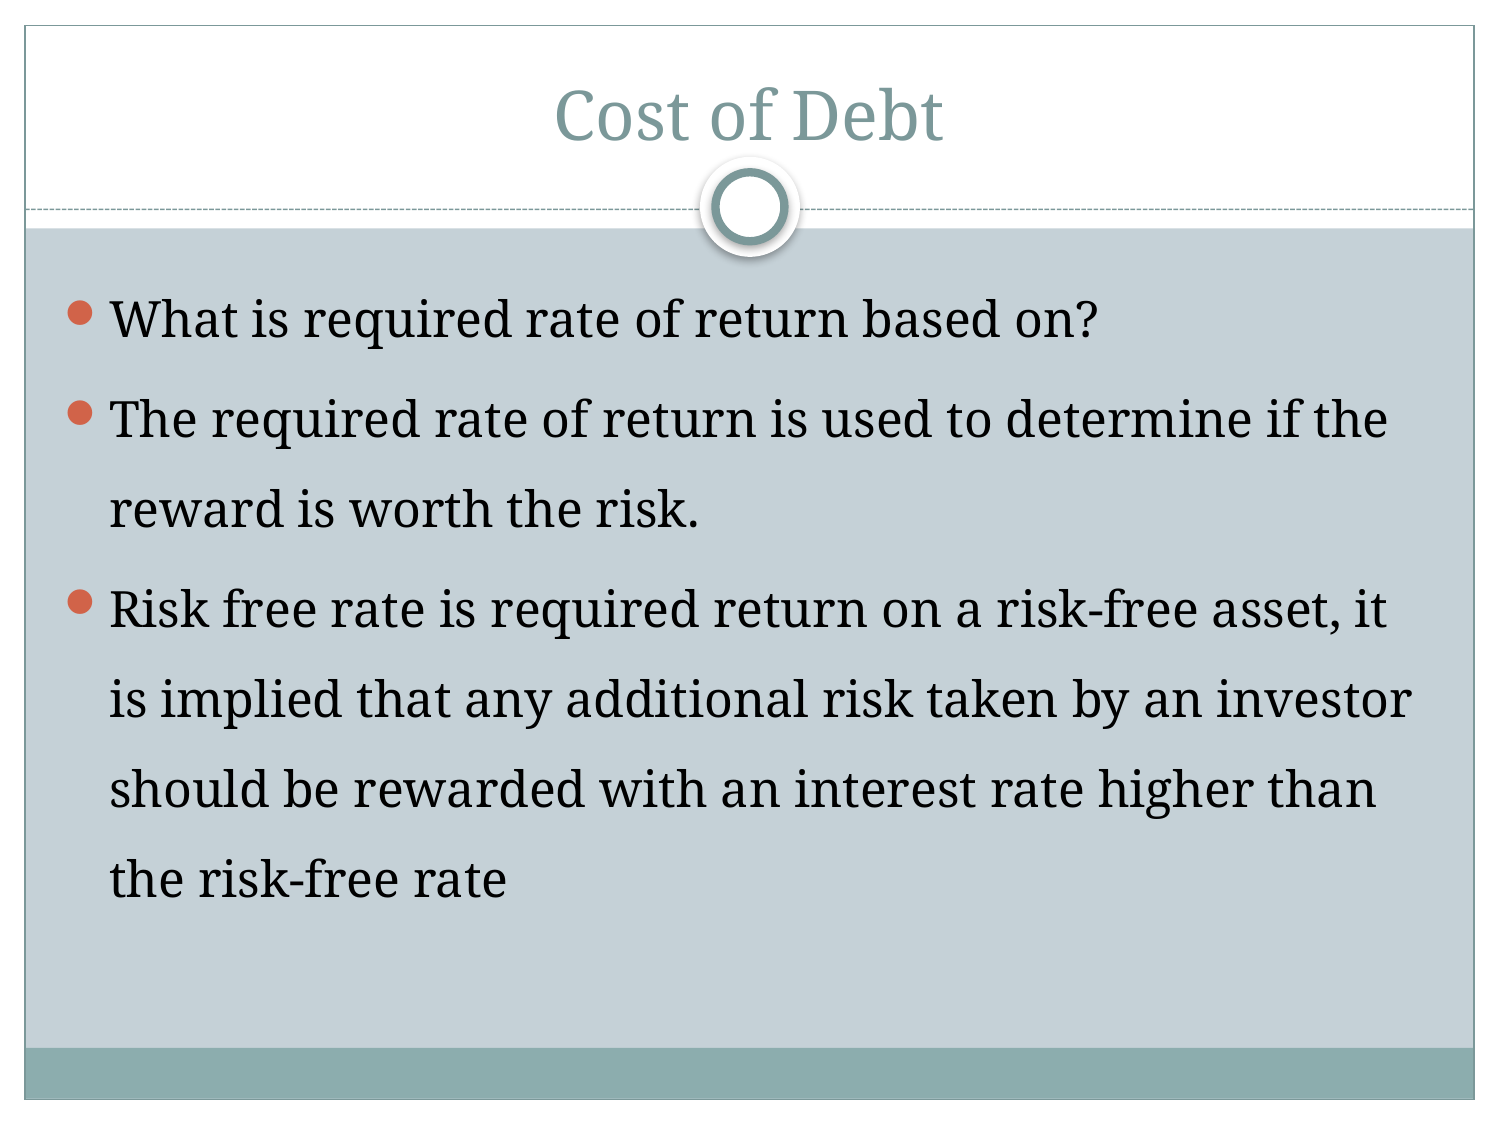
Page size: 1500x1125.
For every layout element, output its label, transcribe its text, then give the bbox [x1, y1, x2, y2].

title Cost of Debt [49, 37, 1450, 162]
list What is required rate of return based on? The required rate of return is used to determine if the reward is worth the risk. Risk free rate is required return on a risk-free asset, it is implied that any additional risk taken by an investor should be rewarded with an interest rate higher than the risk-free rate [49, 250, 1445, 1001]
